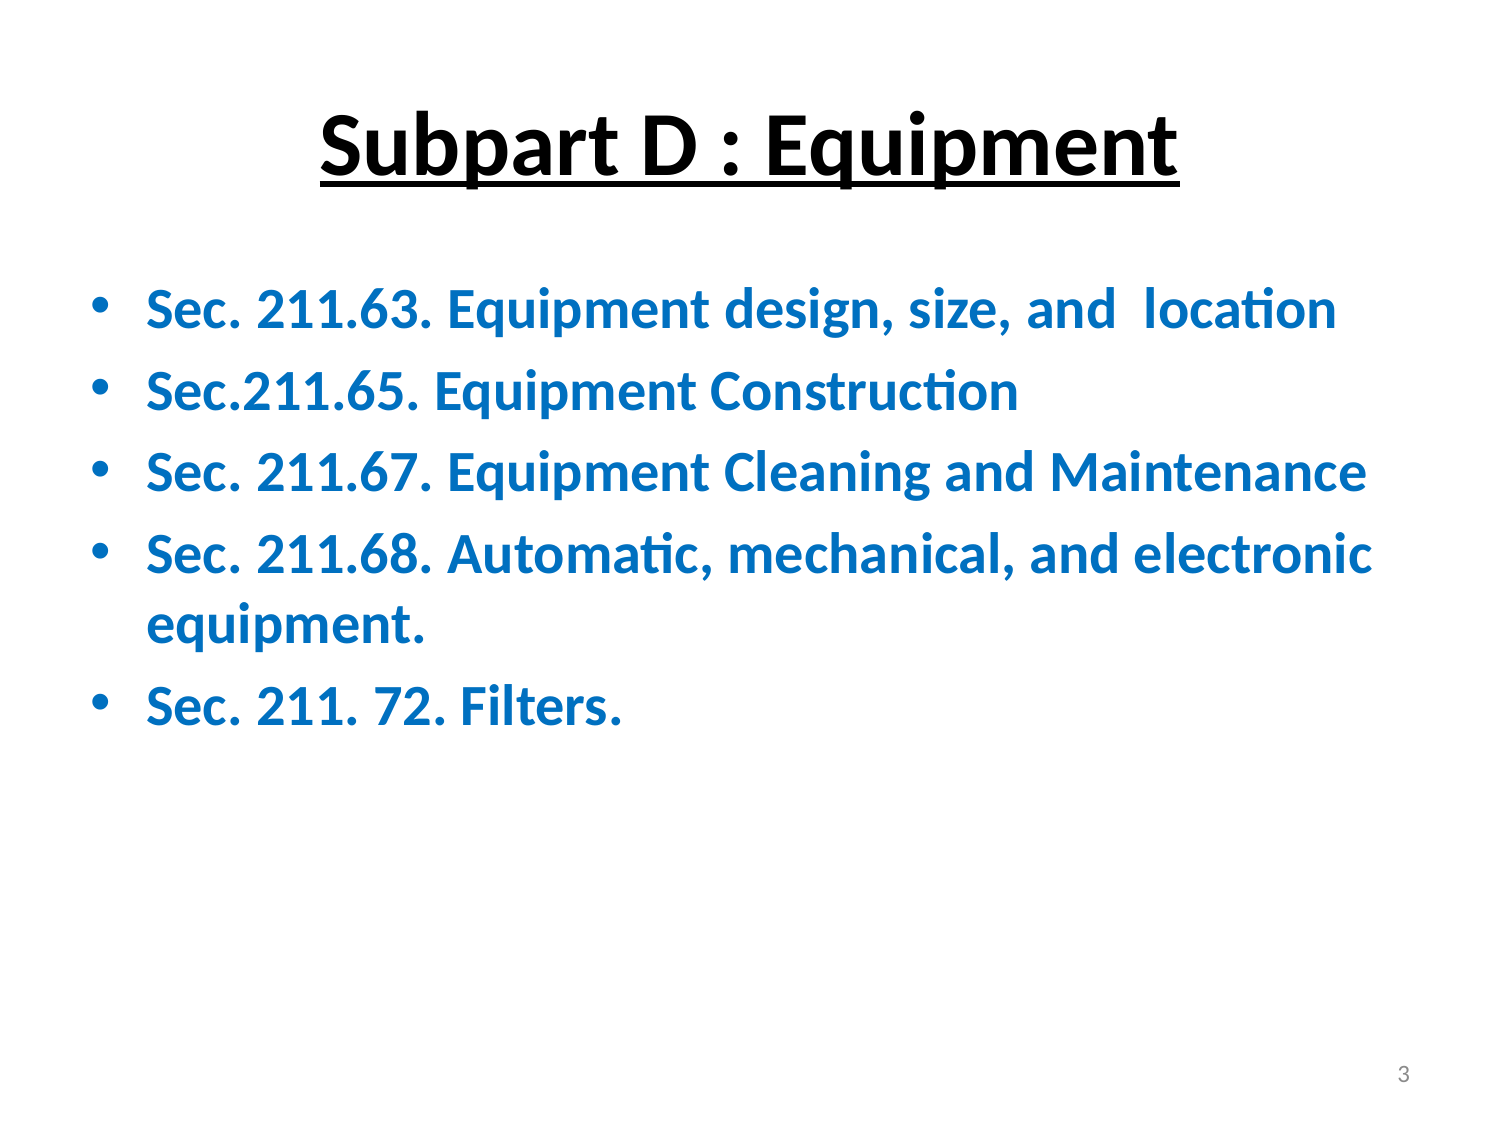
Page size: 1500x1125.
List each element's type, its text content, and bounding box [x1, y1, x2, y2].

slide_number 3 [1074, 1042, 1425, 1103]
title Subpart D : Equipment [75, 45, 1425, 233]
list Sec. 211.63. Equipment design, size, and location Sec.211.65. Equipment Construction Sec. 211.67. Equipment Cleaning and Maintenance Sec. 211.68. Automatic, mechanical, and electronic equipment. Sec. 211. 72. Filters. [75, 262, 1425, 1005]
